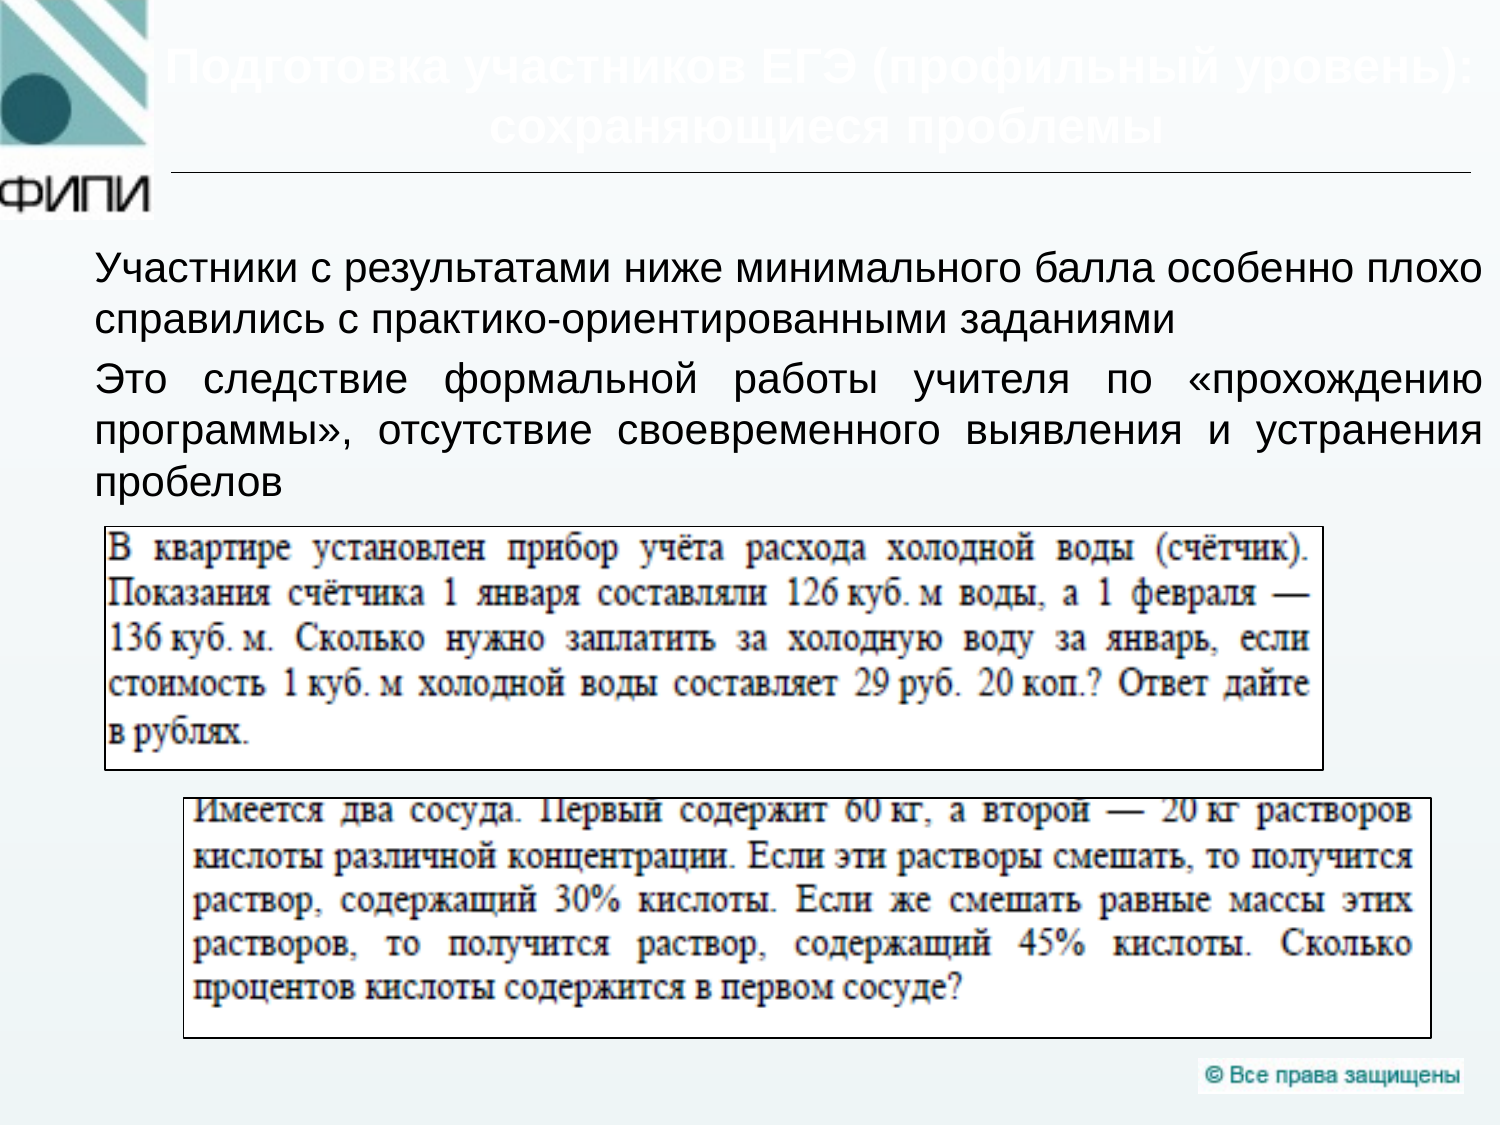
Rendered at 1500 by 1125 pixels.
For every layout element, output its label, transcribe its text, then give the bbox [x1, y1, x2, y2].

picture [183, 798, 1431, 1038]
picture [1198, 1058, 1464, 1094]
picture [0, 0, 154, 221]
text_box Подготовка участников ЕГЭ (профильный уровень): сохраняющиеся проблемы [157, 0, 1500, 188]
list Участники с результатами ниже минимального балла особенно плохо справились с практико-ориентированными заданиями Это следствие формальной работы учителя по «прохождению программы», отсутствие своевременного выявления и устранения пробелов [52, 231, 1500, 516]
picture [105, 526, 1323, 770]
